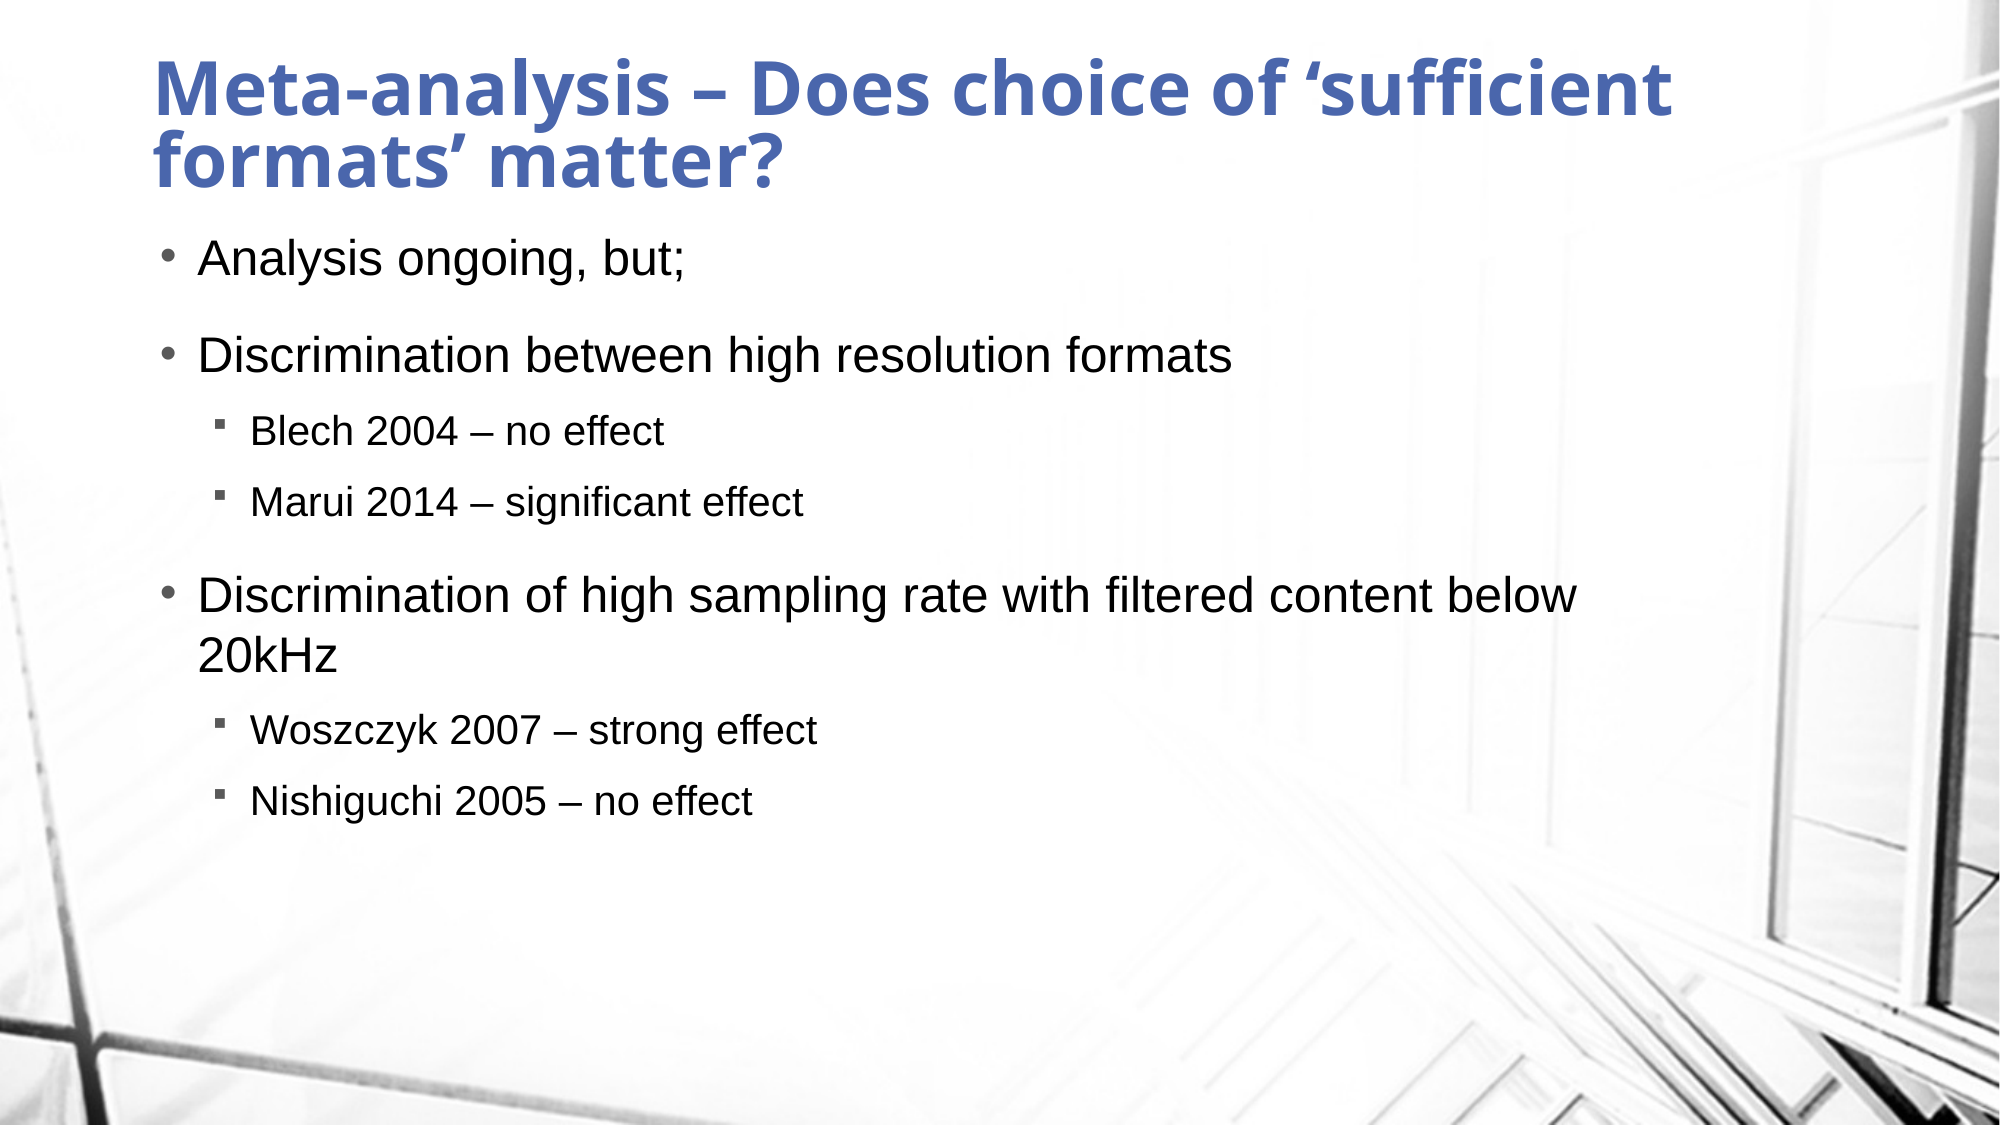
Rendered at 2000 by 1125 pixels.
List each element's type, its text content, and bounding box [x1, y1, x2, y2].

picture [0, 0, 2000, 1125]
title Meta-analysis – Does choice of ‘sufficient formats’ matter? [137, 42, 1744, 218]
list Analysis ongoing, but; Discrimination between high resolution formats Blech 2004 – no effect Marui 2014 – significant effect Discrimination of high sampling rate with filtered content below 20kHz Woszczyk 2007 – strong effect Nishiguchi 2005 – no effect [137, 218, 1744, 1000]
